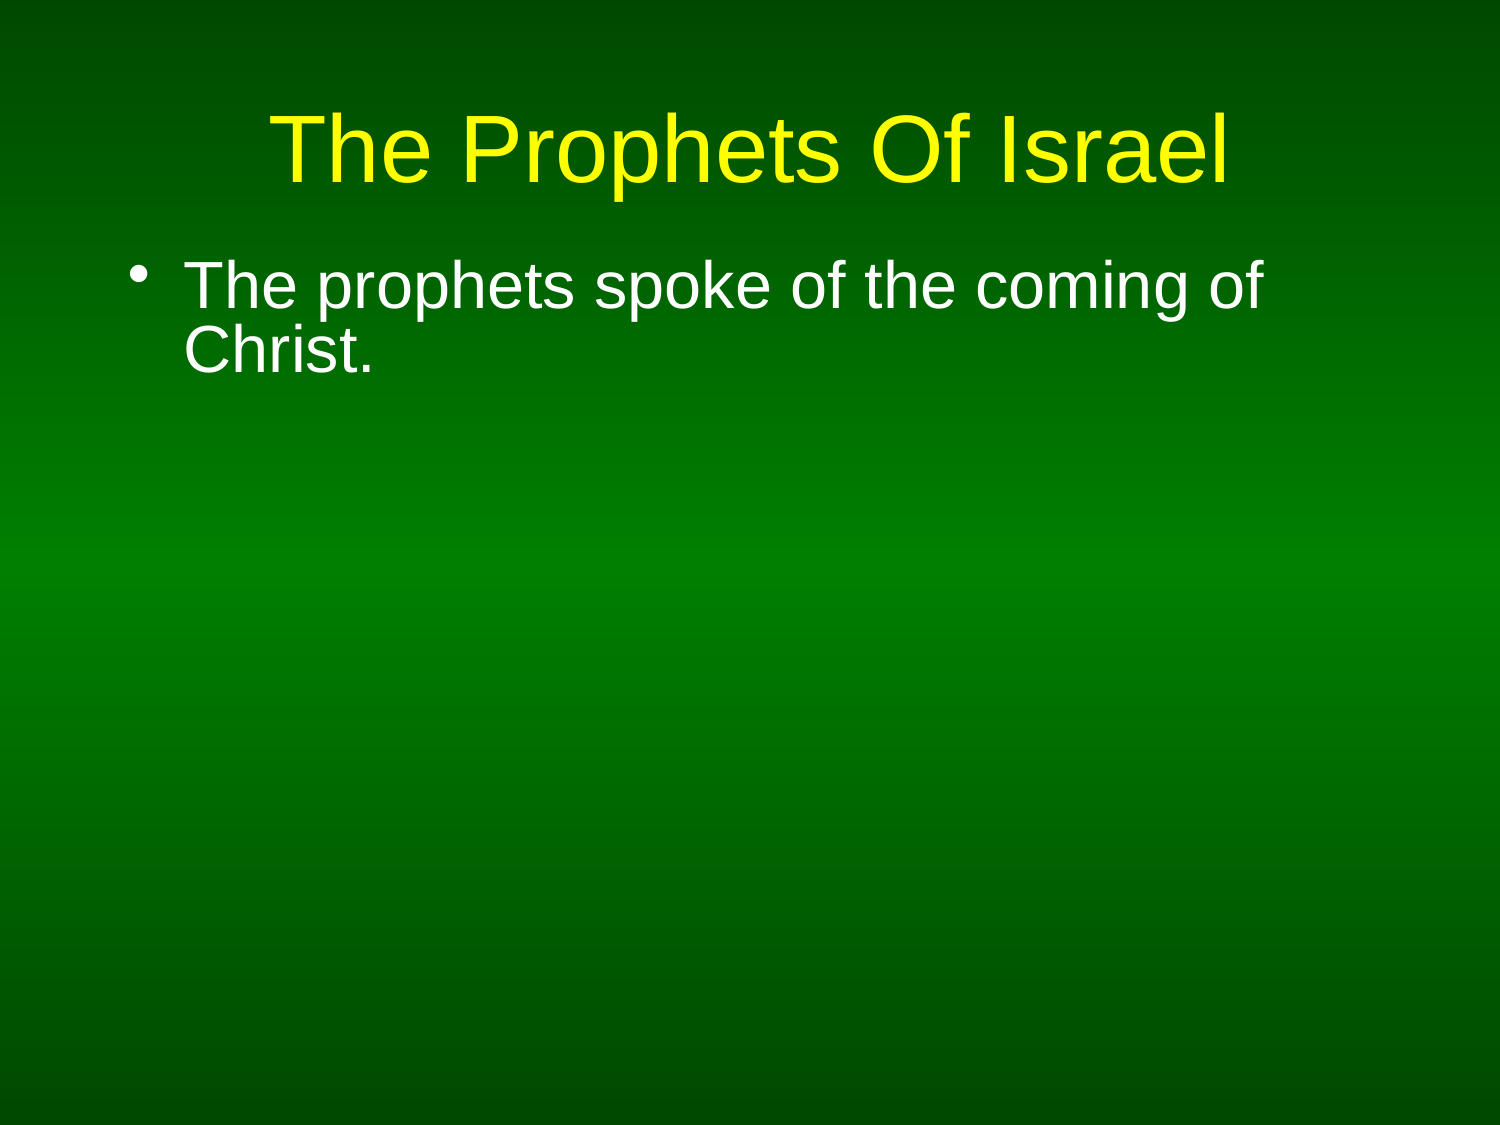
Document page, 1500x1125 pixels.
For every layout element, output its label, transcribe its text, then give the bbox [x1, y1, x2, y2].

list The prophets spoke of the coming of Christ. [112, 249, 1438, 388]
title The Prophets Of Israel [37, 50, 1463, 238]
